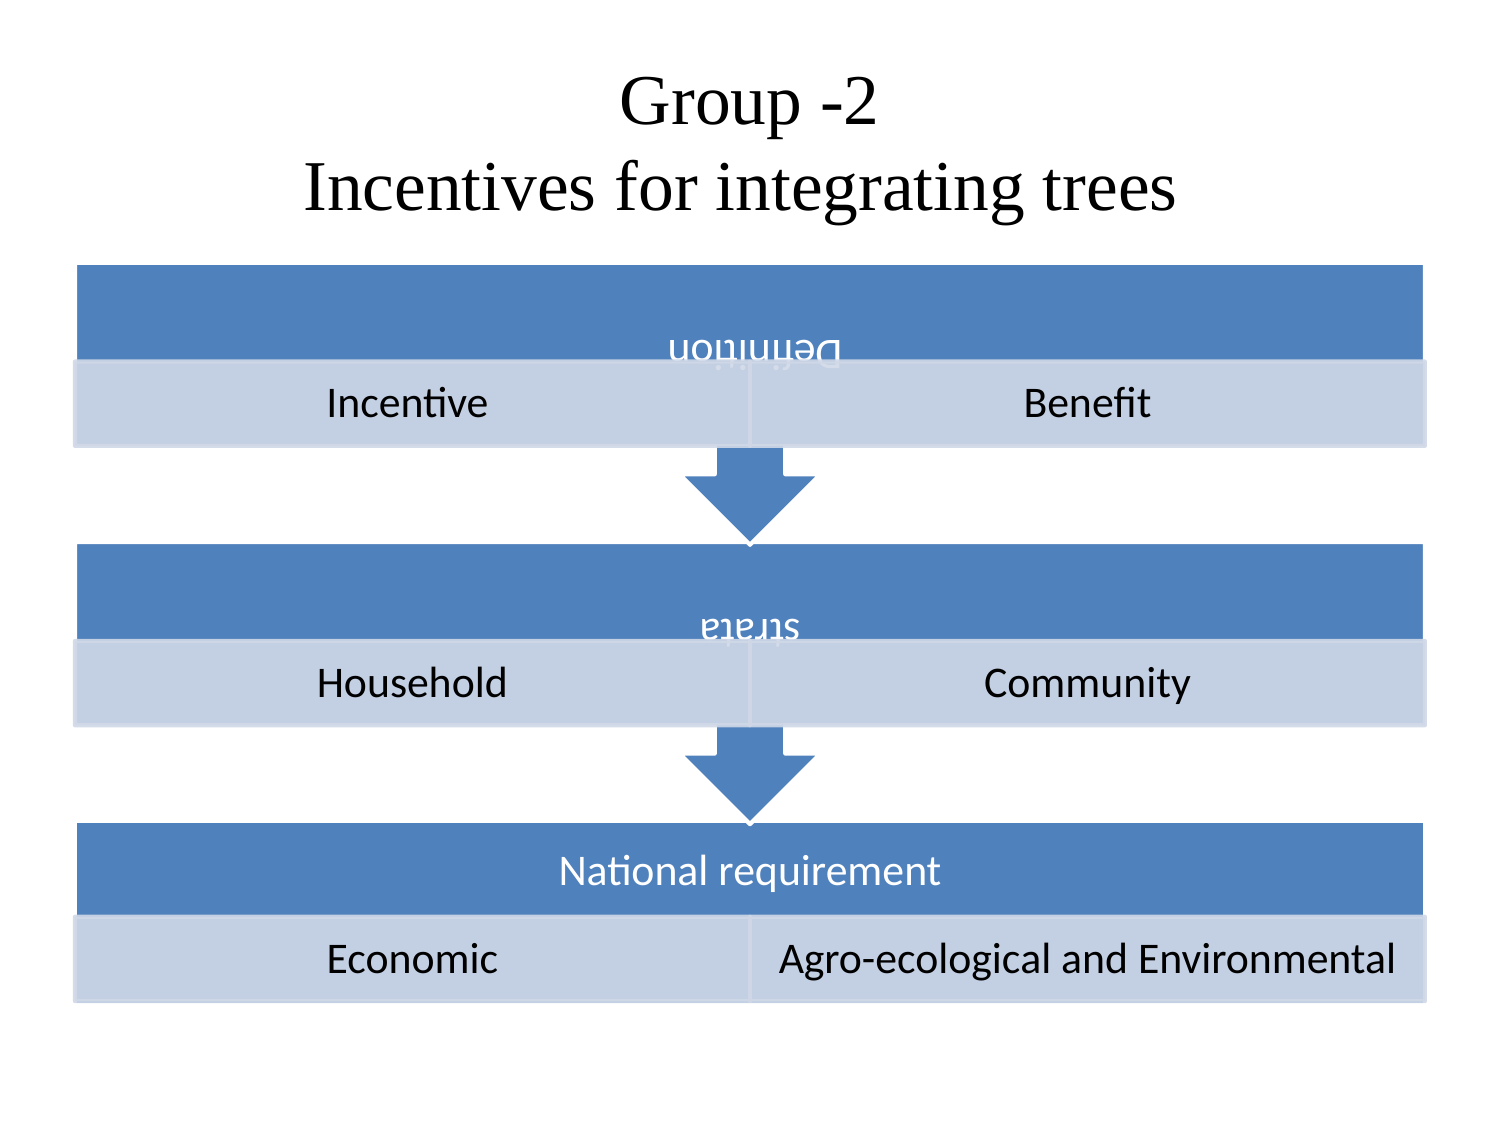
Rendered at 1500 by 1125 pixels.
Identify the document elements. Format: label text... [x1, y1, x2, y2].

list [74, 262, 1426, 1006]
title Group -2 Incentives for integrating trees [75, 45, 1425, 233]
